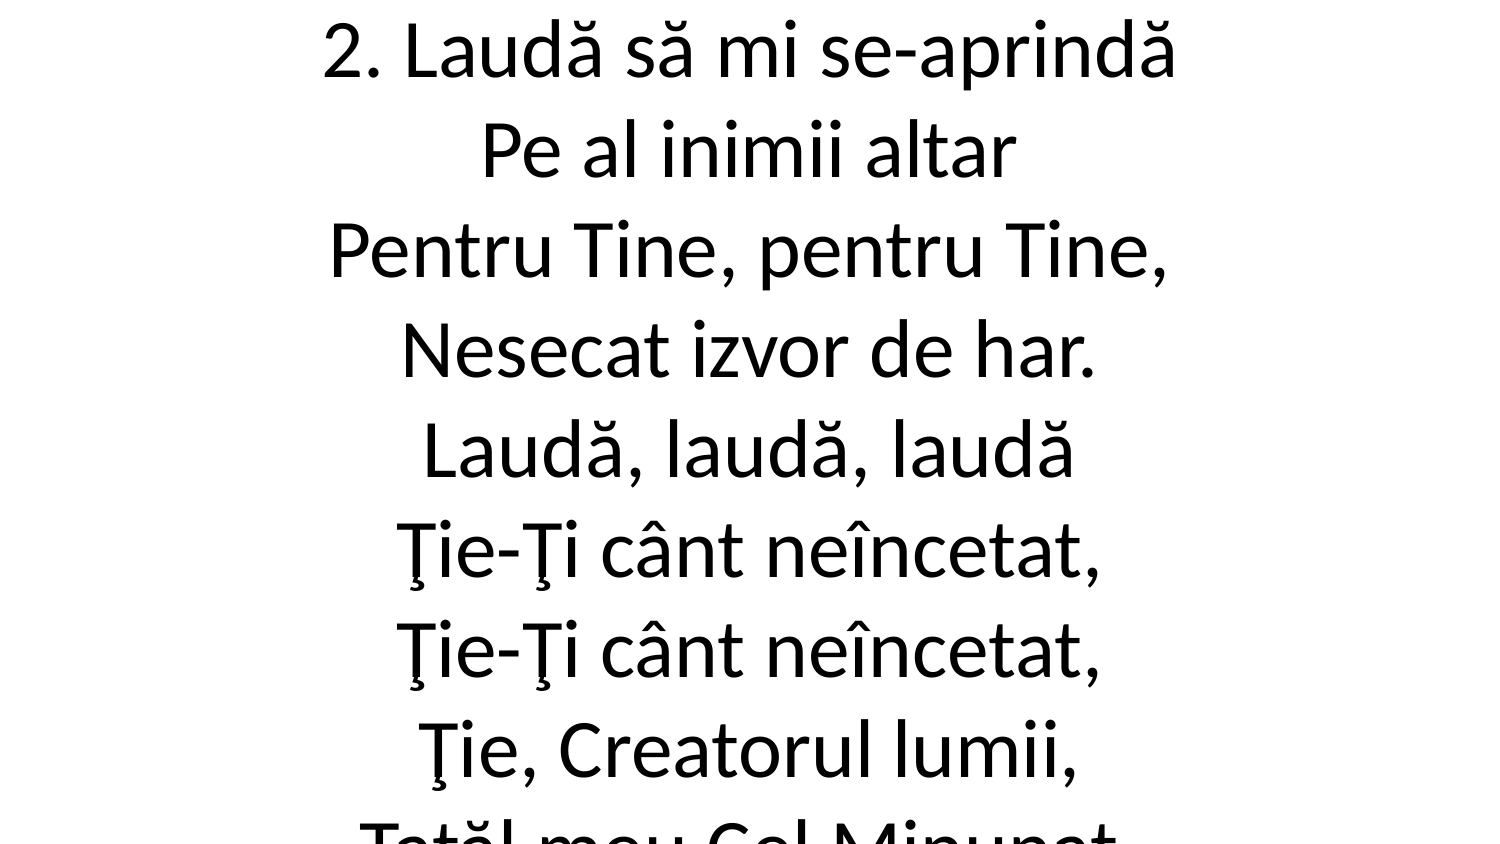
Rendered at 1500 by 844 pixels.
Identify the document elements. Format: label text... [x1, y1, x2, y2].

text_box 2. Laudă să mi se-aprindă Pe al inimii altar Pentru Tine, pentru Tine, Nesecat izvor de har. Laudă, laudă, laudă Ţie-Ţi cânt neîncetat, Ţie-Ţi cânt neîncetat, Ţie, Creatorul lumii, Tatăl meu Cel Minunat. [306, 0, 1194, 844]
